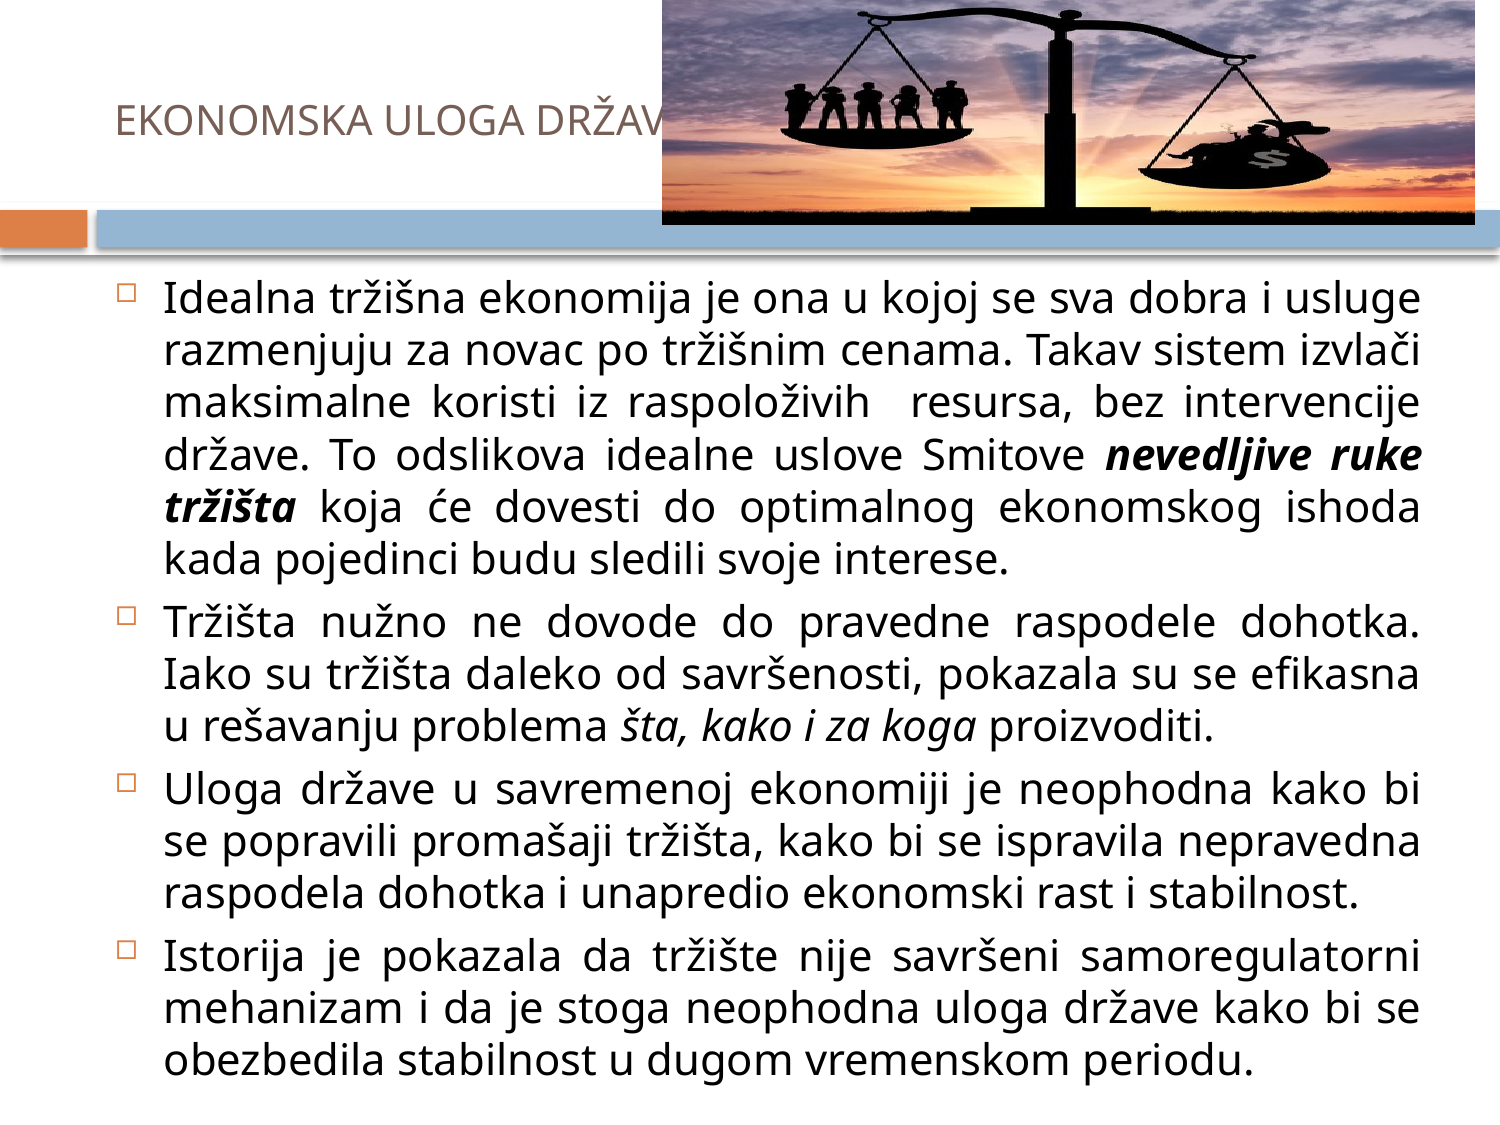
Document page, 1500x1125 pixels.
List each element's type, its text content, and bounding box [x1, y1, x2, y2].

picture [662, 0, 1476, 226]
title EKONOMSKA ULOGA DRŽAVE [99, 37, 656, 200]
list Idealna tržišna ekonomija je ona u kojoj se sva dobra i usluge razmenjuju za novac po tržišnim cenama. Takav sistem izvlači maksimalne koristi iz raspoloživih resursa, bez intervencije države. To odslikova idealne uslove Smitove nevedljive ruke tržišta koja će dovesti do optimalnog ekonomskog ishoda kada pojedinci budu sledili svoje interese. Tržišta nužno ne dovode do pravedne raspodele dohotka. Iako su tržišta daleko od savršenosti, pokazala su se efikasna u rešavanju problema šta, kako i za koga proizvoditi. Uloga države u savremenoj ekonomiji je neophodna kako bi se popravili promašaji tržišta, kako bi se ispravila nepravedna raspodela dohotka i unapredio ekonomski rast i stabilnost. Istorija je pokazala da tržište nije savršeni samoregulatorni mehanizam i da je stoga neophodna uloga države kako bi se obezbedila stabilnost u dugom vremenskom periodu. [100, 262, 1438, 1125]
